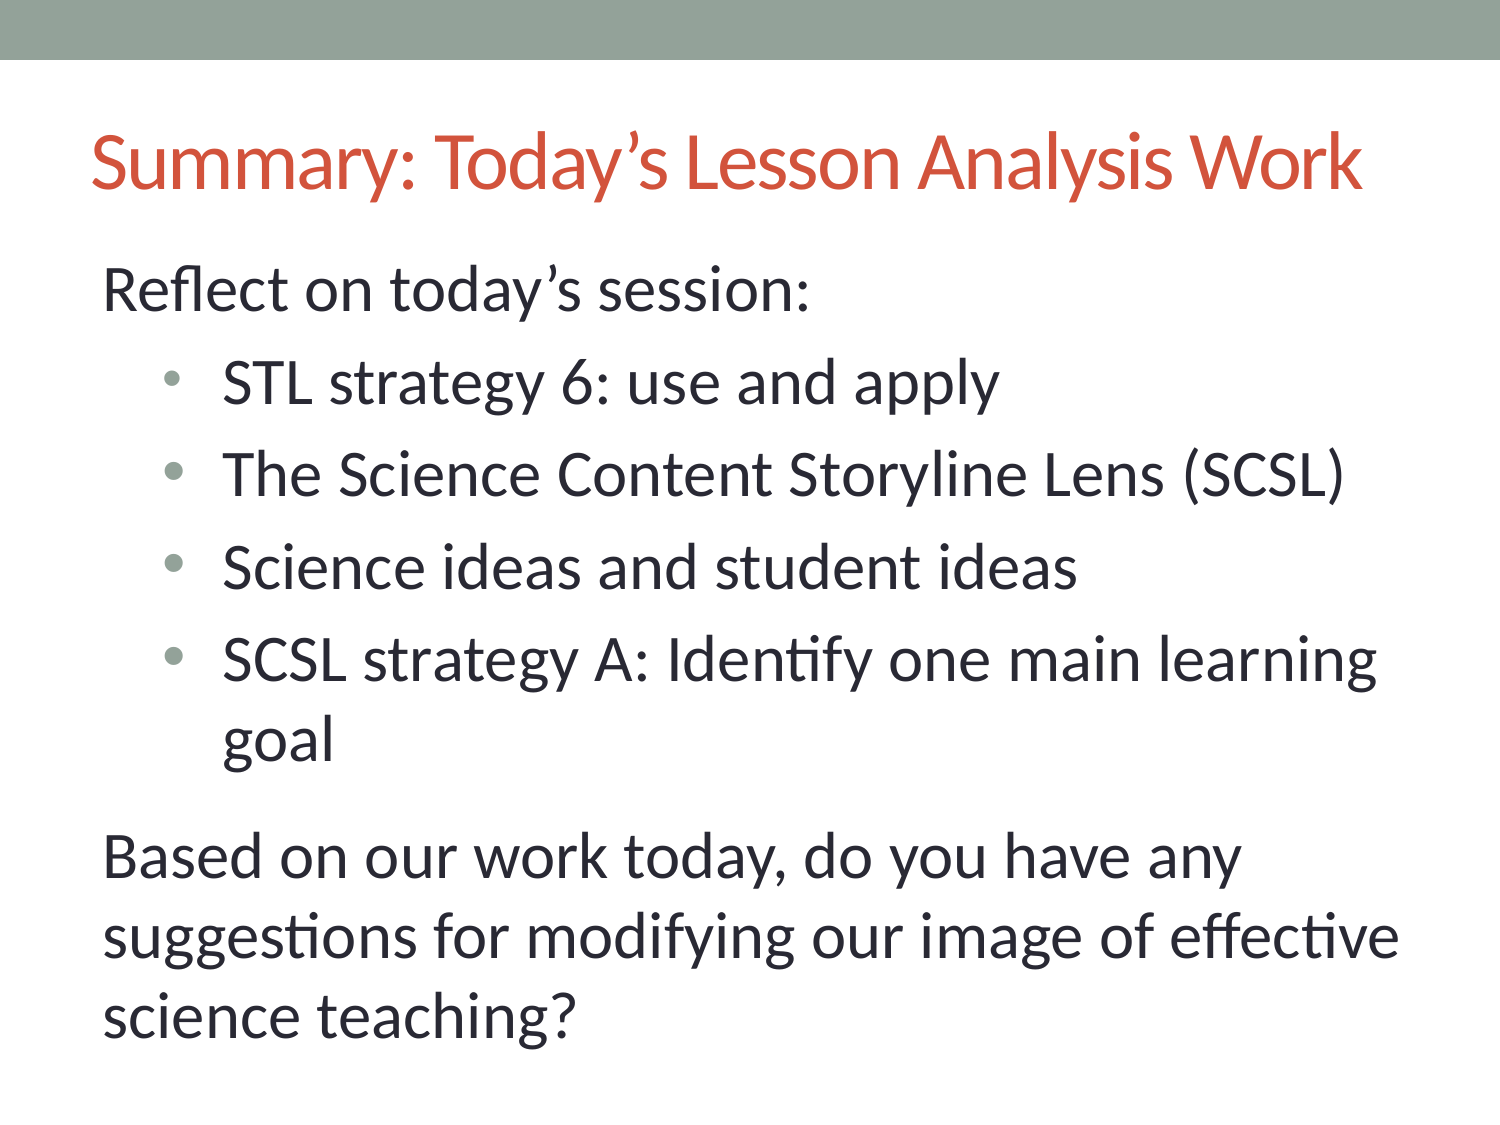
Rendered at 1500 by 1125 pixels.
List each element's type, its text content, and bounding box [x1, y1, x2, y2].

title Summary: Today’s Lesson Analysis Work [75, 75, 1425, 238]
list Reflect on today’s session: STL strategy 6: use and apply The Science Content Storyline Lens (SCSL) Science ideas and student ideas SCSL strategy A: Identify one main learning goal Based on our work today, do you have any suggestions for modifying our image of effective science teaching? [87, 237, 1438, 1063]
